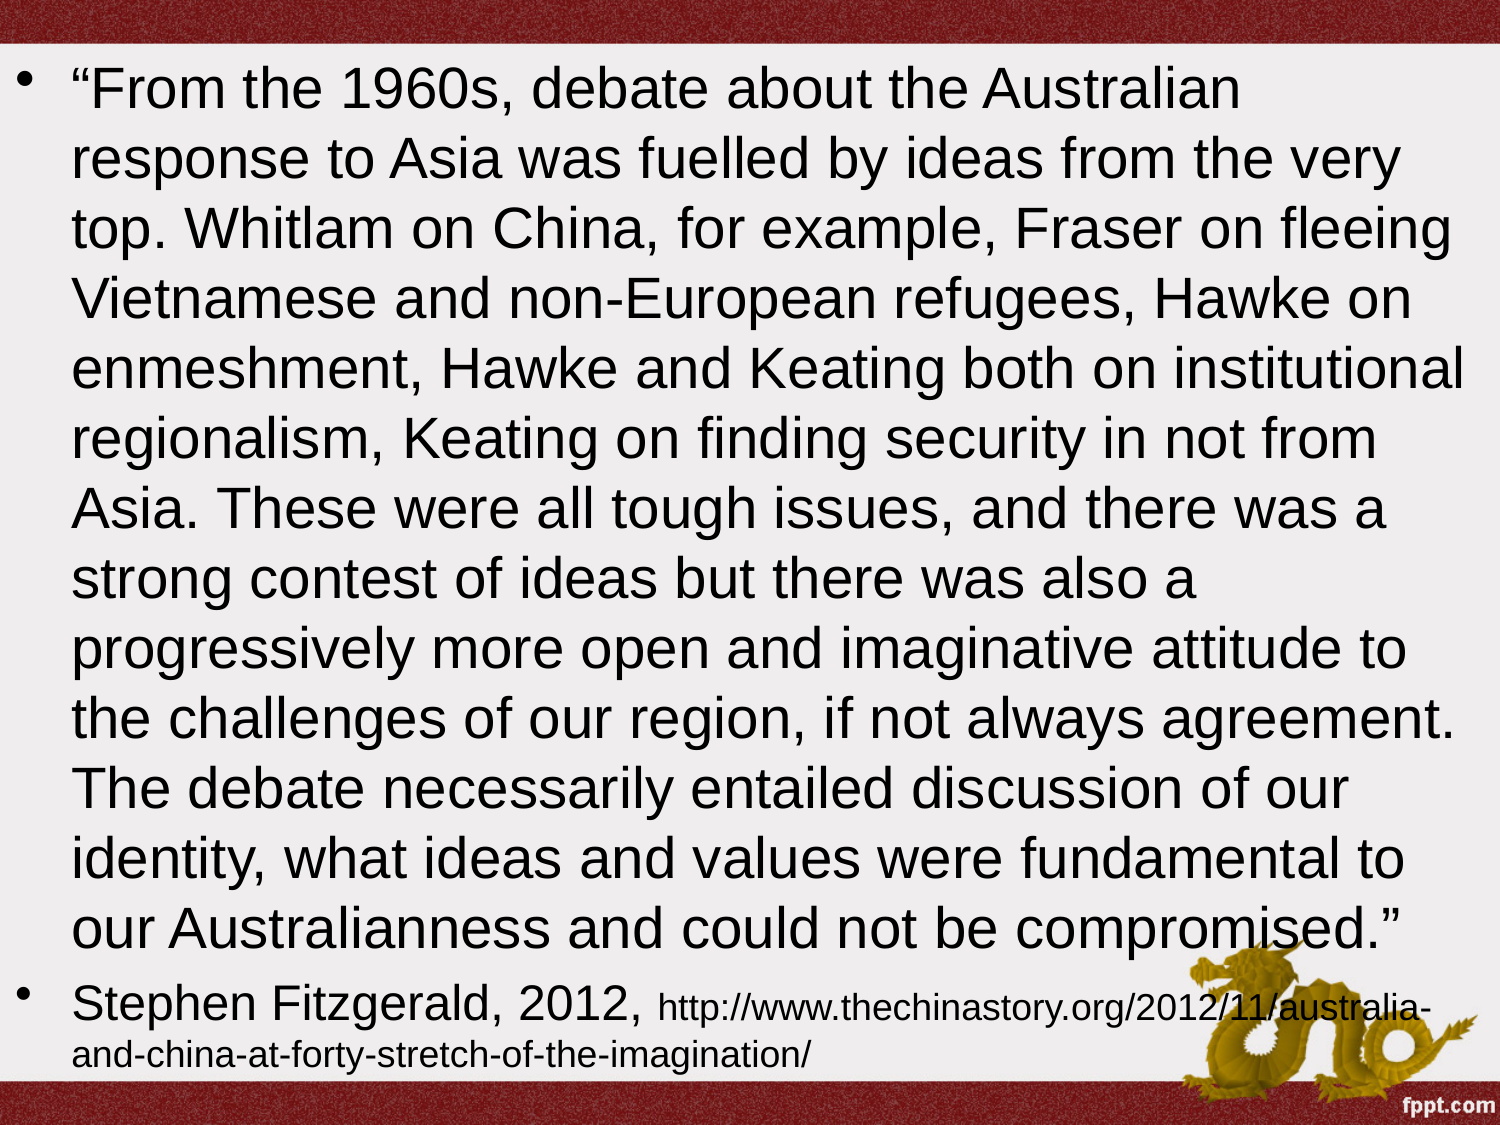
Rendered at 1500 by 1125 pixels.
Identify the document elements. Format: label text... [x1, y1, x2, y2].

picture [0, 0, 1500, 42]
picture [0, 1006, 1500, 1125]
list “From the 1960s, debate about the Australian response to Asia was fuelled by ideas from the very top. Whitlam on China, for example, Fraser on fleeing Vietnamese and non-European refugees, Hawke on enmeshment, Hawke and Keating both on institutional regionalism, Keating on finding security in not from Asia. These were all tough issues, and there was a strong contest of ideas but there was also a progressively more open and imaginative attitude to the challenges of our region, if not always agreement. The debate necessarily entailed discussion of our identity, what ideas and values were fundamental to our Australianness and could not be compromised.” Stephen Fitzgerald, 2012, http://www.thechinastory.org/2012/11/australia-and-china-at-forty-stretch-of-the-imagination/ [0, 42, 1500, 1006]
